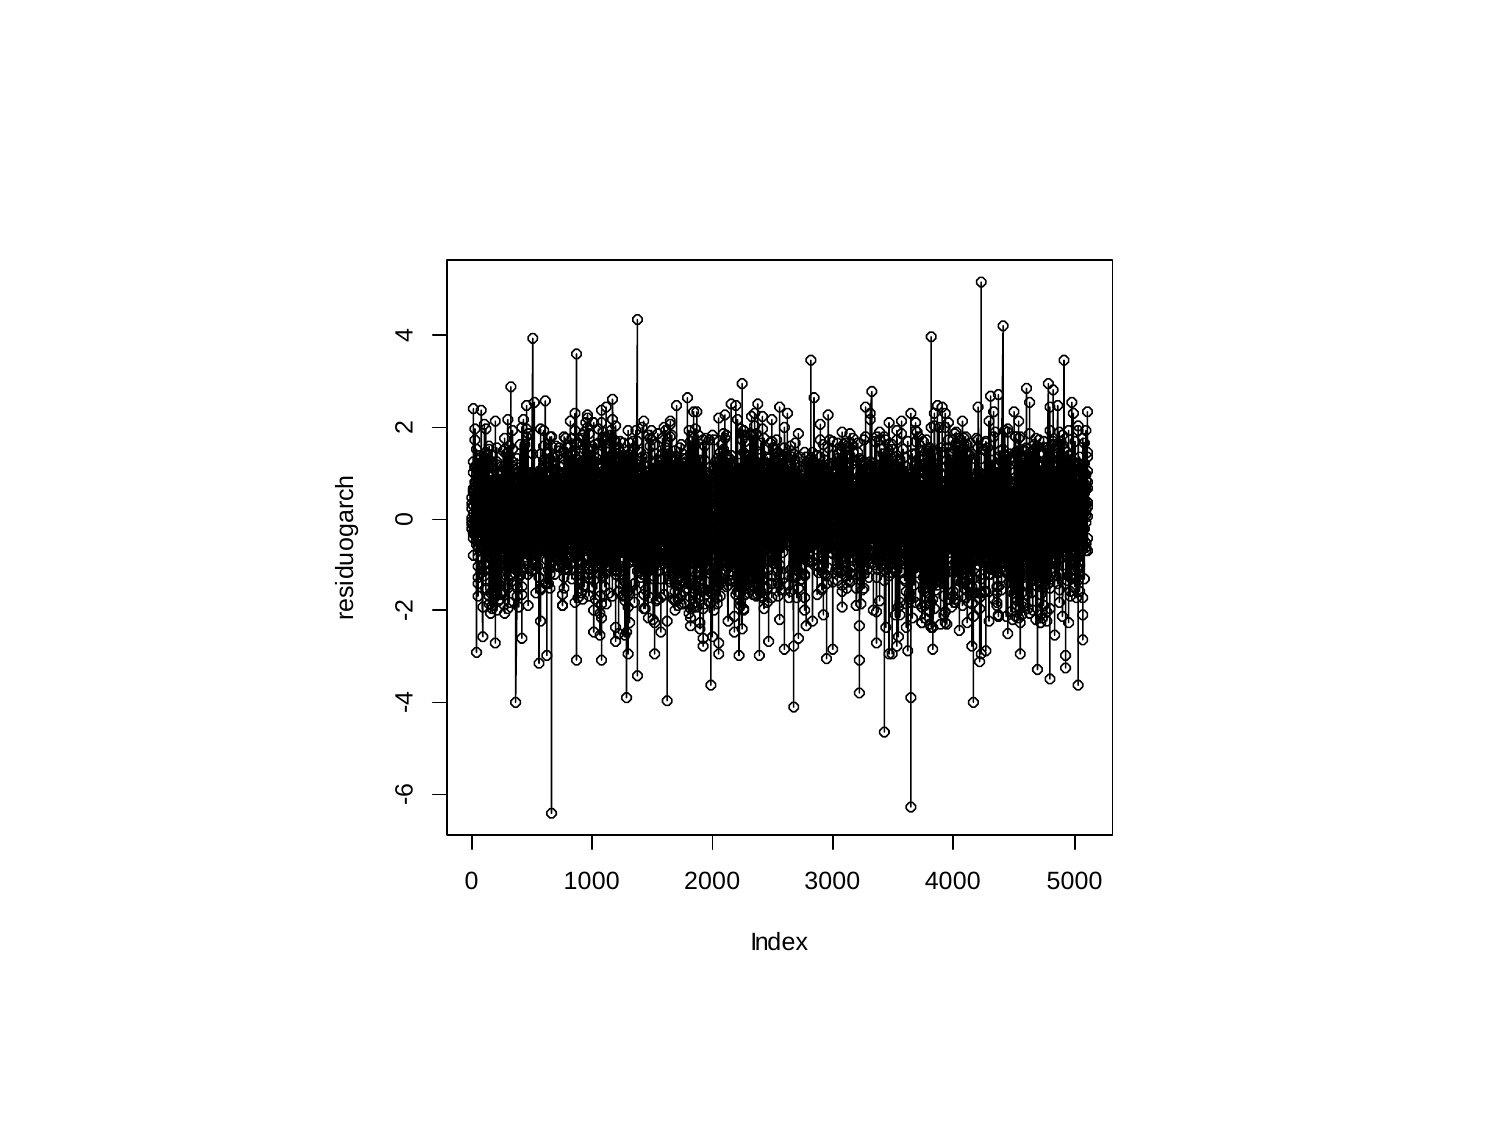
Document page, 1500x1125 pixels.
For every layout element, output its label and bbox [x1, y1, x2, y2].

picture [324, 138, 1176, 987]
